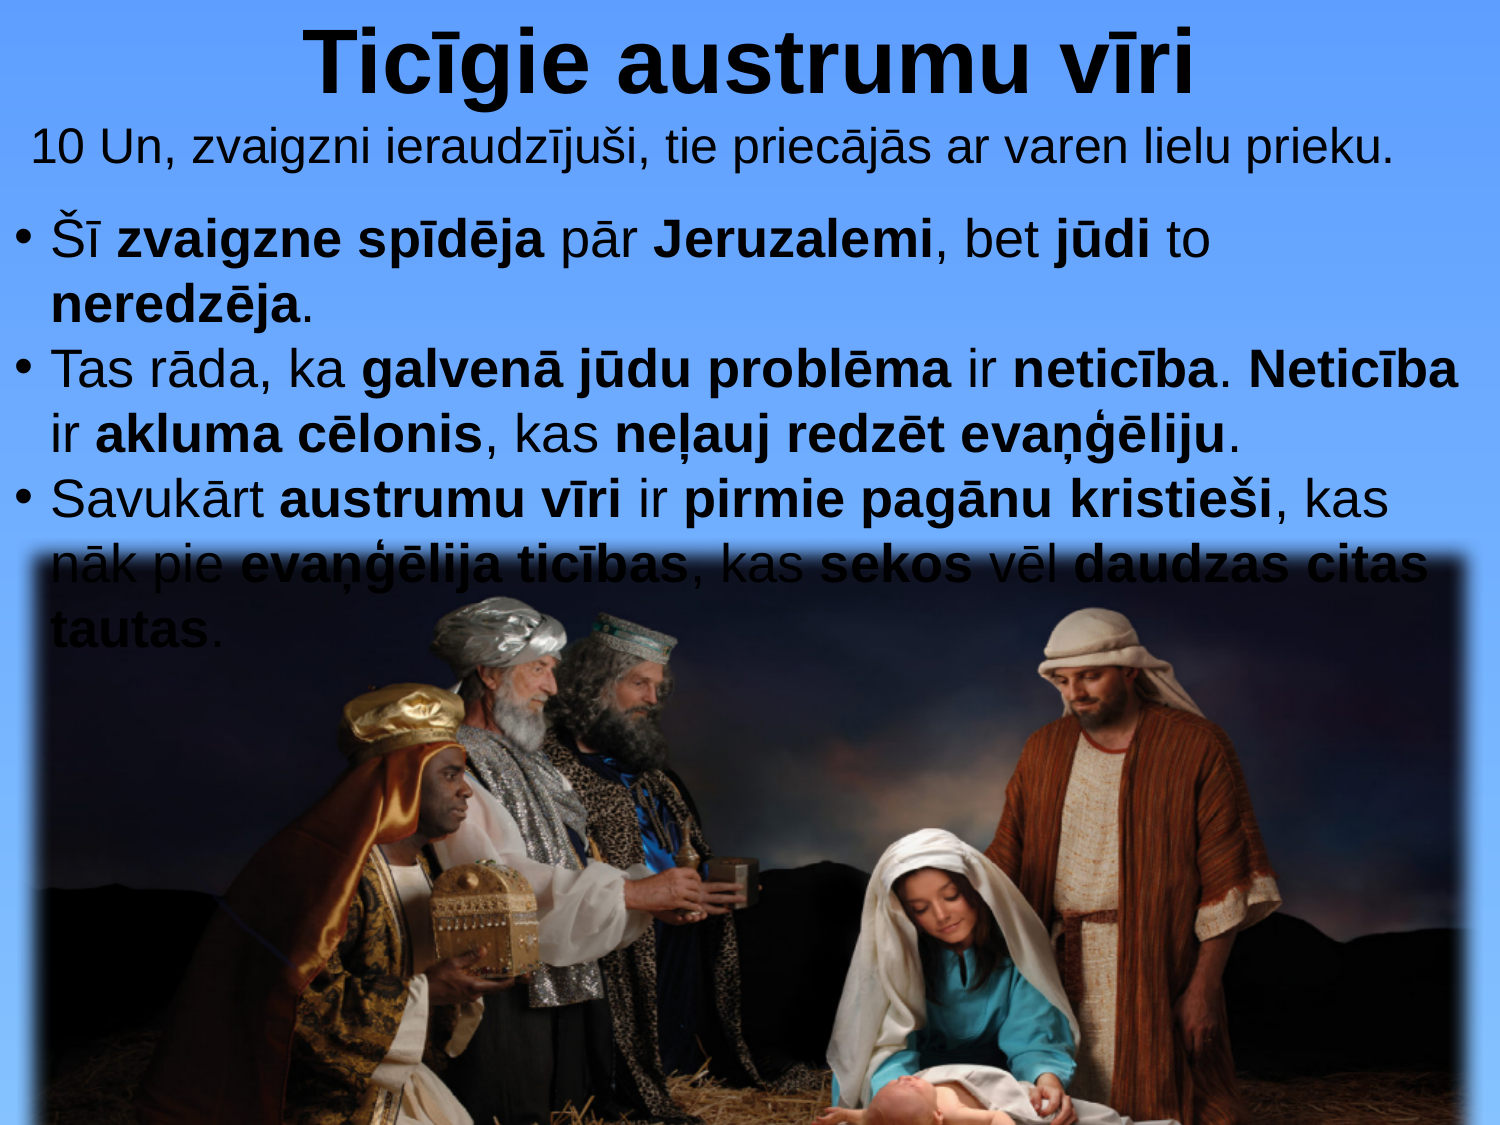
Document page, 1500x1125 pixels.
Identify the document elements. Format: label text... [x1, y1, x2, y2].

title Ticīgie austrumu vīri [0, 0, 1500, 101]
text_box 10 Un, zvaigzni ieraudzījuši, tie priecājās ar varen lielu prieku. [0, 101, 1500, 196]
picture [17, 538, 1483, 1125]
text_box Šī zvaigzne spīdēja pār Jeruzalemi, bet jūdi to neredzēja. Tas rāda, ka galvenā jūdu problēma ir neticība. Neticība ir akluma cēlonis, kas neļauj redzēt evaņģēliju. Savukārt austrumu vīri ir pirmie pagānu kristieši, kas nāk pie evaņģēlija ticības, kas sekos vēl daudzas citas tautas. [0, 196, 1500, 666]
